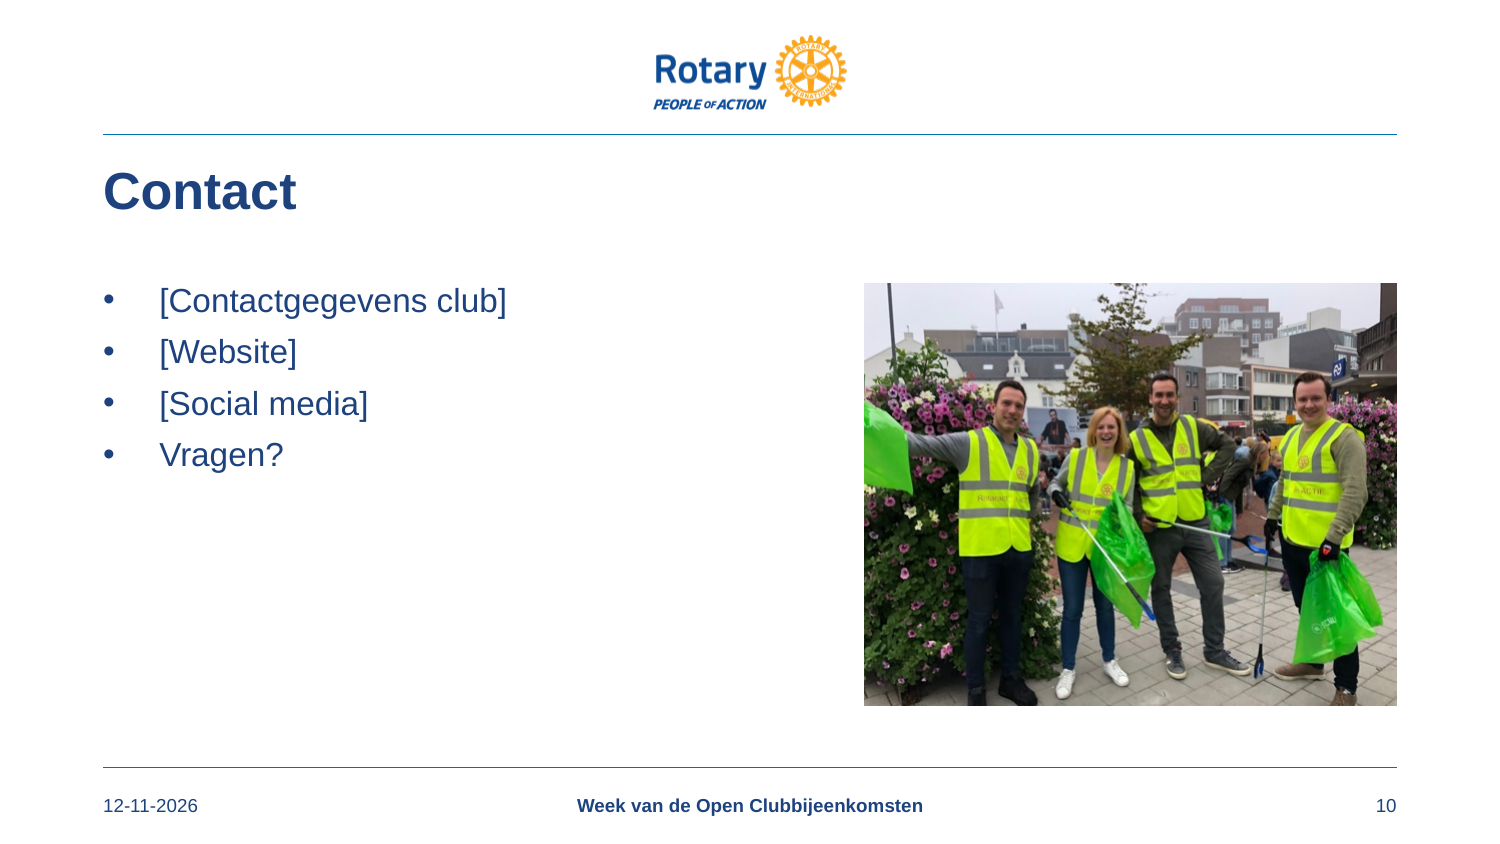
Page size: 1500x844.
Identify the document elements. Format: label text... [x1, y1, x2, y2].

picture [864, 283, 1397, 706]
footer Week van de Open Clubbijeenkomsten [496, 782, 1004, 827]
title Contact [103, 164, 1397, 264]
slide_number 10 [1059, 782, 1397, 827]
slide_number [103, 782, 441, 827]
picture [653, 35, 847, 110]
list [Contactgegevens club] [Website] [Social media] Vragen? [103, 283, 846, 729]
